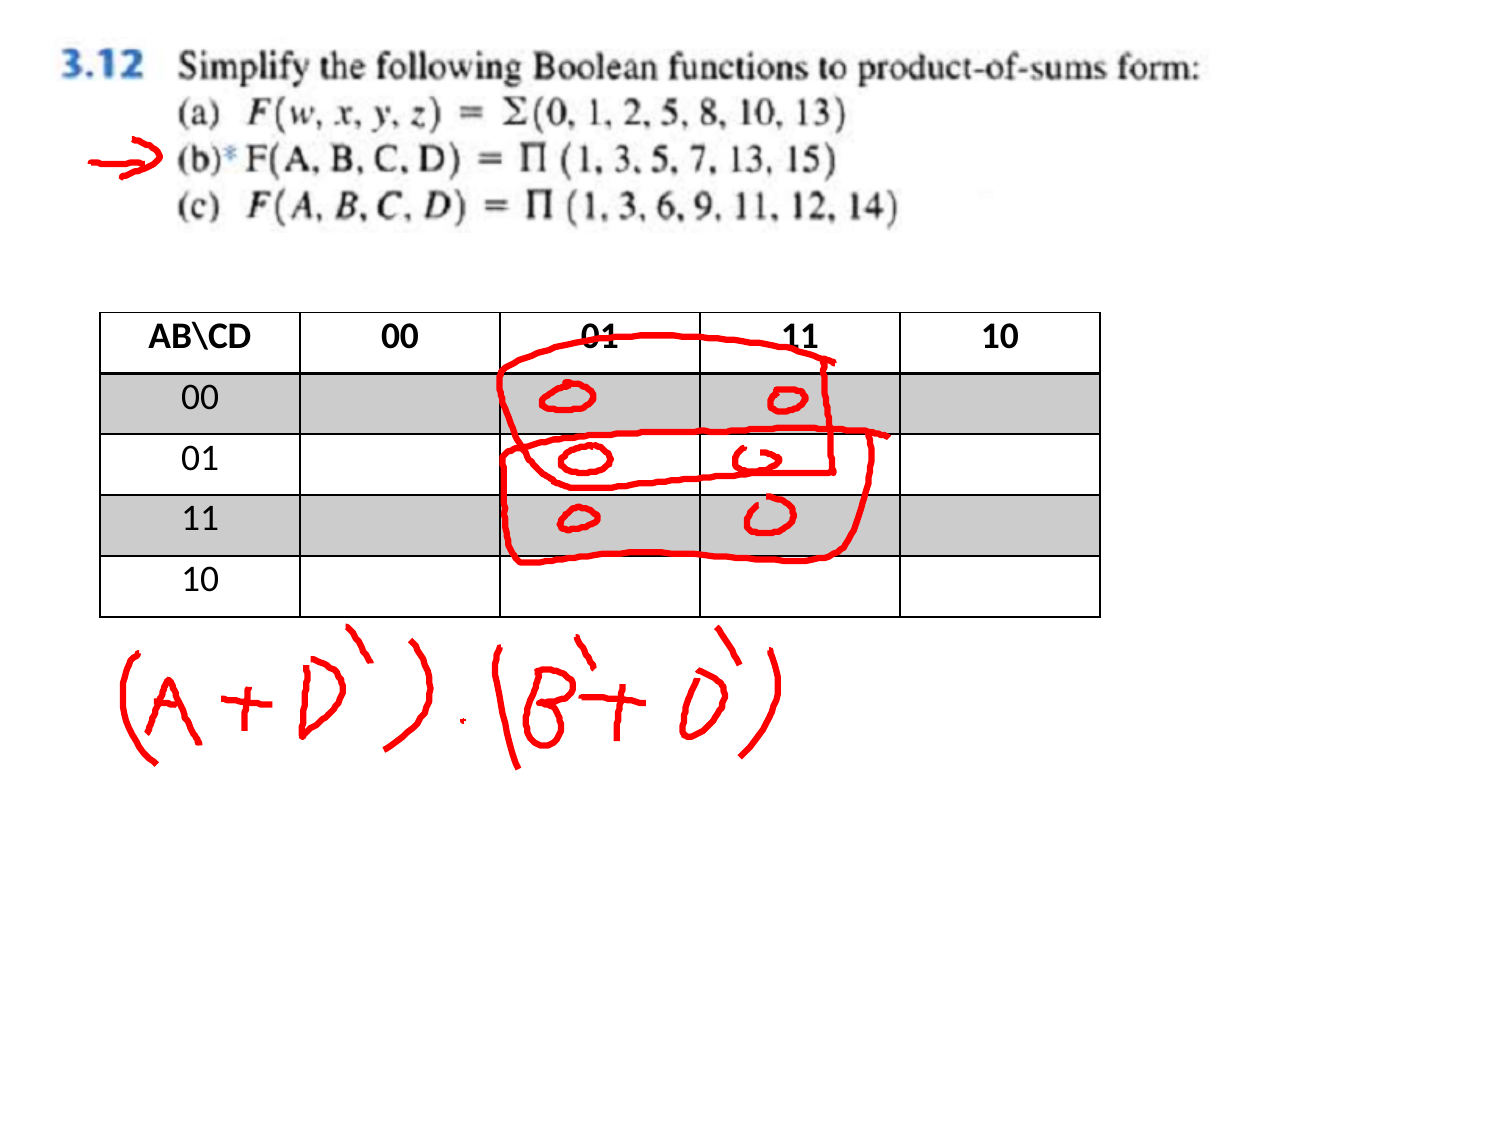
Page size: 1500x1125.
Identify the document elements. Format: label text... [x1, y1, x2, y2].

table_cell [901, 496, 1099, 555]
text_box [122, 652, 158, 766]
text_box [525, 668, 574, 747]
table_cell [301, 557, 499, 616]
text_box [151, 678, 200, 746]
table_cell [301, 496, 499, 555]
table_header 01 [501, 313, 699, 369]
table_cell 01 [101, 435, 299, 494]
text_box [501, 426, 890, 564]
text_box [580, 696, 646, 704]
table_cell [301, 435, 499, 494]
table_cell 00 [101, 375, 299, 433]
text_box [620, 684, 624, 697]
text_box [383, 639, 432, 751]
table_cell [501, 435, 520, 456]
text_box [345, 626, 372, 664]
text_box [243, 703, 248, 731]
table_cell [901, 375, 1099, 433]
table_cell [901, 557, 1099, 616]
table_cell [901, 435, 1099, 494]
table_header 11 [701, 313, 899, 372]
text_box [494, 646, 520, 770]
table_cell [501, 557, 699, 616]
text_box [715, 626, 741, 666]
text_box [301, 658, 344, 738]
table_cell 11 [101, 496, 299, 555]
table_cell [501, 404, 513, 433]
text_box [681, 668, 726, 738]
text_box [153, 700, 178, 707]
text_box [739, 649, 779, 758]
table_cell [301, 375, 499, 433]
table_header 10 [901, 313, 1099, 372]
text_box [498, 334, 835, 446]
text_box [575, 636, 596, 670]
table_cell [867, 435, 899, 494]
picture [49, 37, 1244, 234]
text_box [615, 702, 622, 742]
text_box [221, 697, 273, 706]
text_box [245, 686, 250, 700]
table_header AB\CD [101, 313, 299, 372]
table_cell [835, 496, 899, 555]
table_cell [826, 375, 899, 433]
table_cell 10 [101, 557, 299, 616]
table_cell [701, 557, 899, 616]
table_cell [501, 496, 511, 555]
table_header 00 [301, 313, 499, 372]
